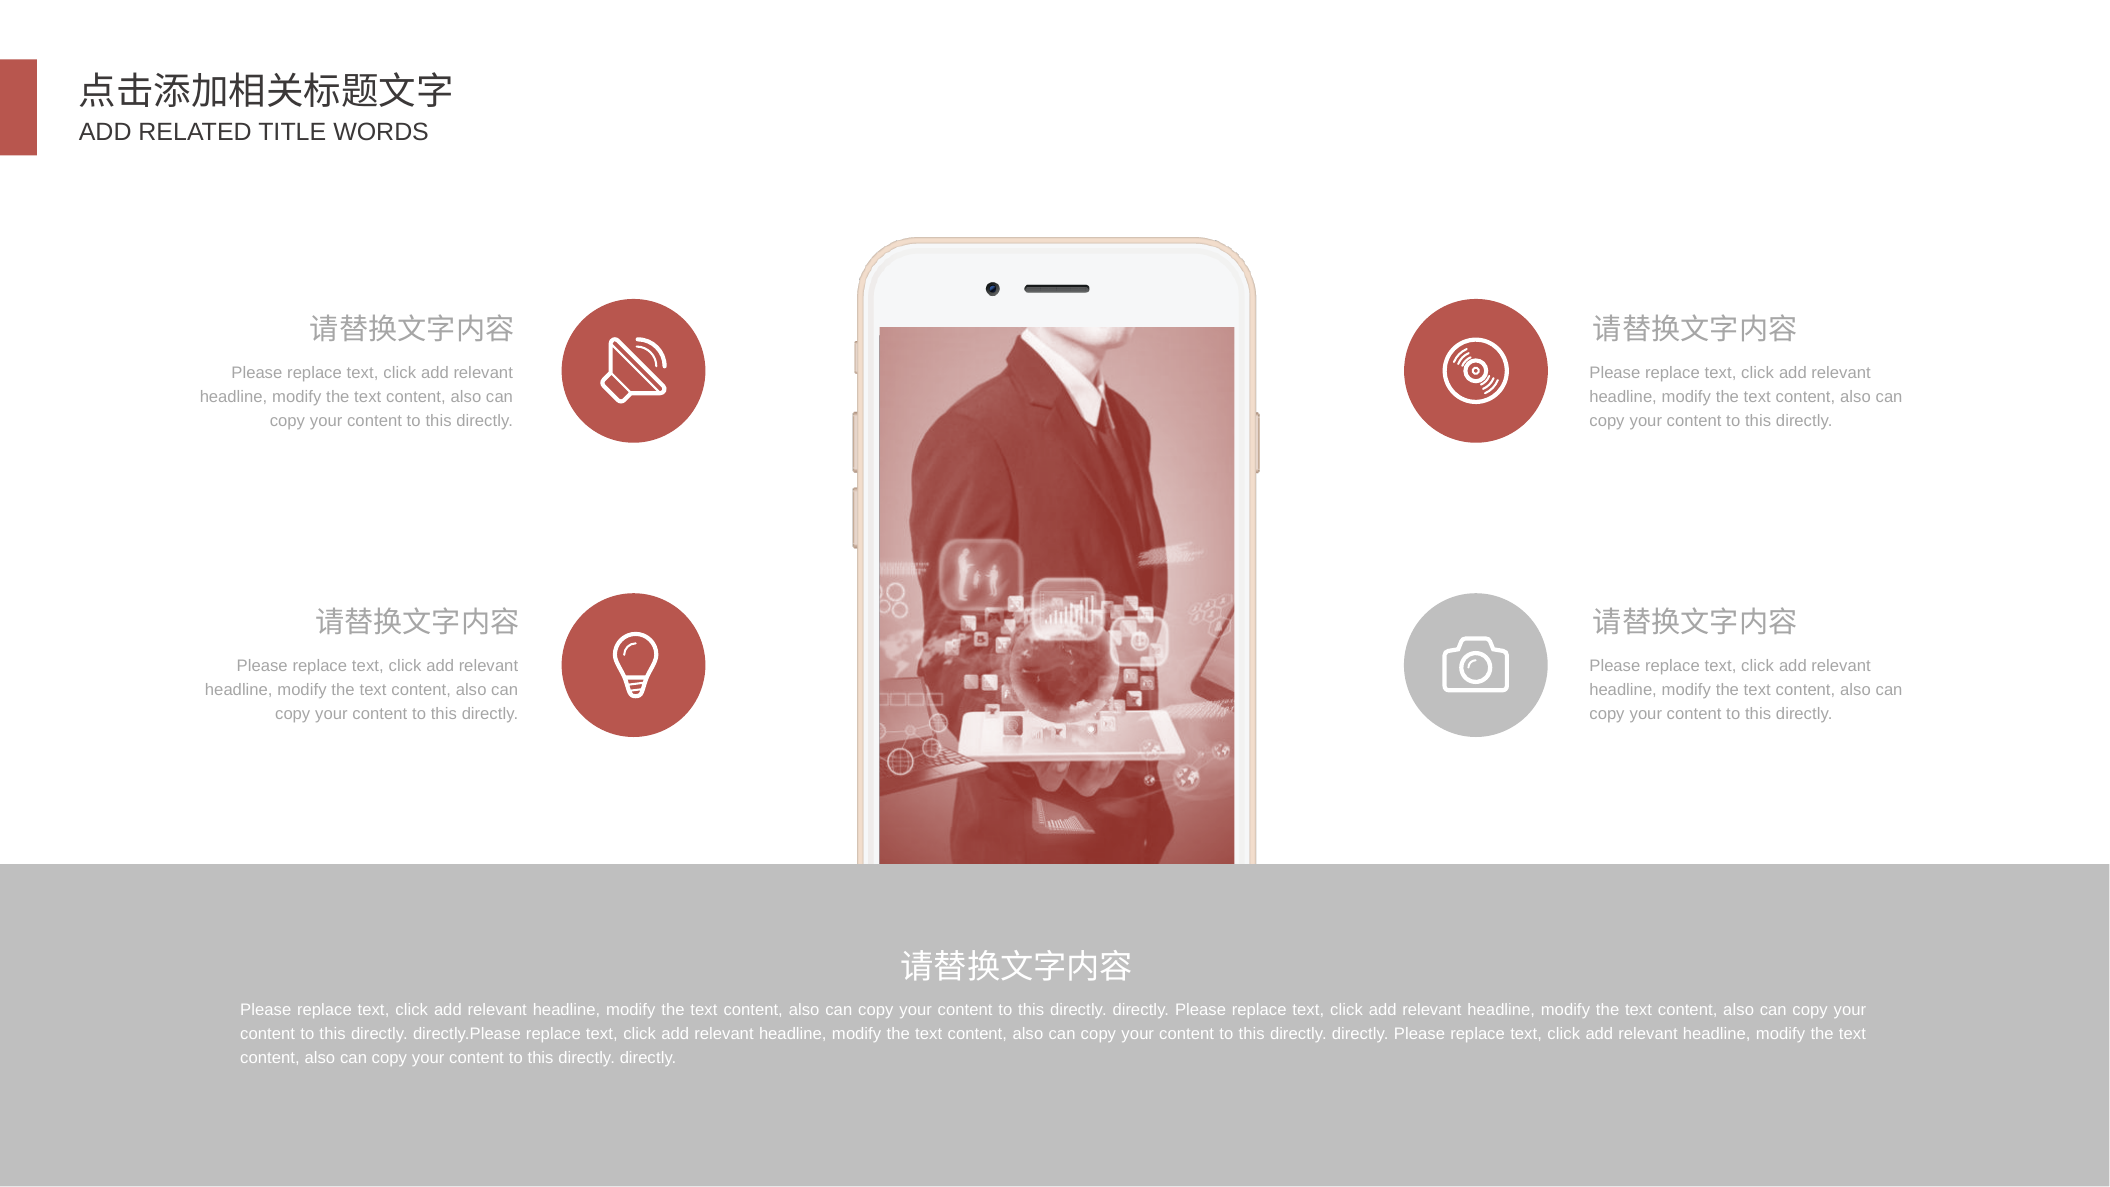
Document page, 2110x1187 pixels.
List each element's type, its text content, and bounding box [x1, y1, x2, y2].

text_box 点击添加相关标题文字 [62, 59, 470, 121]
text_box 请替换文字内容 [236, 303, 515, 346]
text_box Please replace text, click add relevant headline, modify the text content, also can copy your content to this directly. directly. Please replace text, click add relevant headline, modify the text content, also can copy your content to this directly. directly.Please replace text, click add relevant headline, modify the text content, also can copy your content to this directly. directly. Please replace text, click add relevant headline, modify the text content, also can copy your content to this directly. directly. [240, 995, 1869, 1067]
text_box Please replace text, click add relevant headline, modify the text content, also can copy your content to this directly. [168, 358, 514, 430]
text_box Please replace text, click add relevant headline, modify the text content, also can copy your content to this directly. [1589, 358, 1935, 430]
text_box 请替换文字内容 [1593, 303, 1872, 346]
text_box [561, 298, 706, 443]
text_box Please replace text, click add relevant headline, modify the text content, also can copy your content to this directly. [173, 651, 519, 724]
text_box ADD RELATED TITLE WORDS [62, 107, 446, 154]
picture [839, 234, 1271, 1060]
text_box [0, 863, 2110, 1187]
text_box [1404, 298, 1548, 443]
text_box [1403, 593, 1548, 737]
text_box Please replace text, click add relevant headline, modify the text content, also can copy your content to this directly. [1589, 651, 1935, 724]
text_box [561, 593, 706, 737]
text_box 请替换文字内容 [241, 596, 520, 639]
text_box 请替换文字内容 [1593, 596, 1872, 639]
